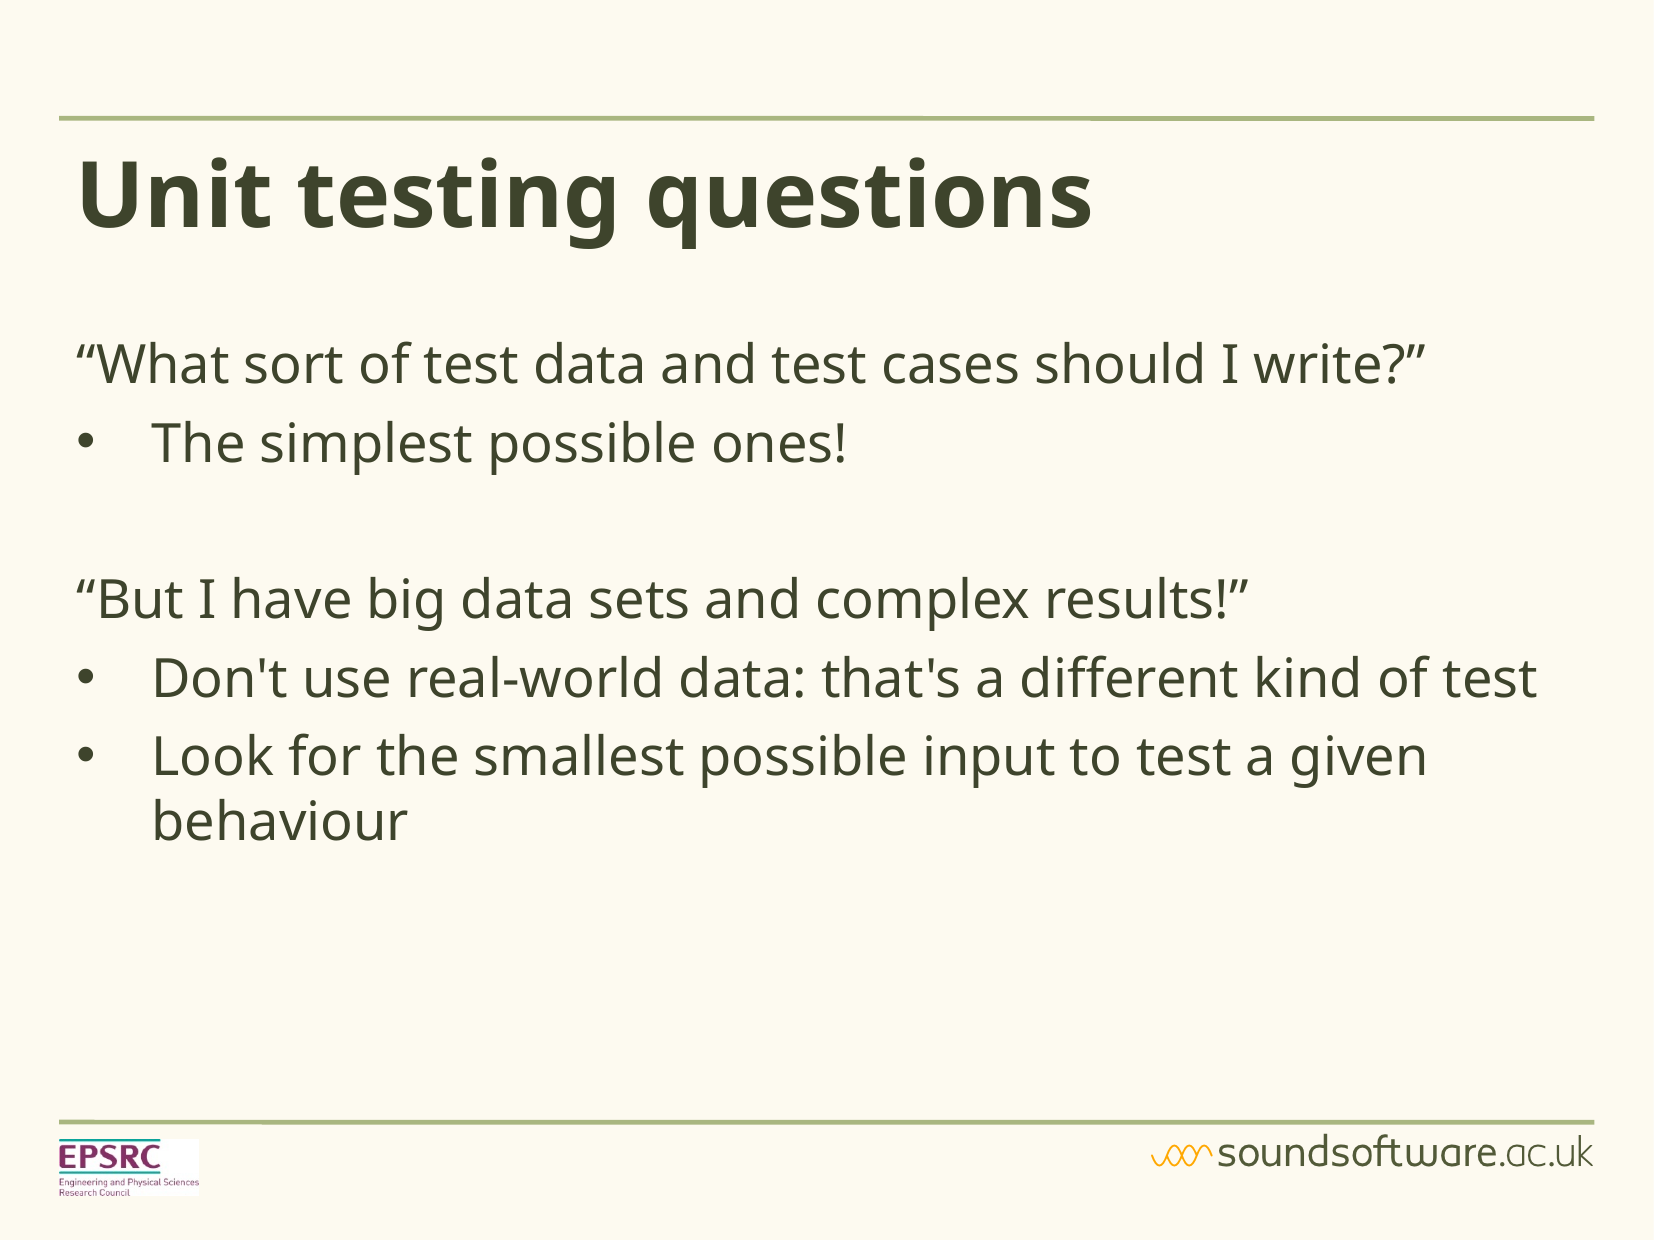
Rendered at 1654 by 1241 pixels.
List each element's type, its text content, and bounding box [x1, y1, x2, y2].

title Unit testing questions [59, 118, 1592, 264]
picture [1151, 1133, 1593, 1167]
picture [59, 1139, 199, 1196]
list “What sort of test data and test cases should I write?” The simplest possible ones! “But I have big data sets and complex results!” Don't use real-world data: that's a different kind of test Look for the smallest possible input to test a given behaviour [59, 321, 1592, 1138]
